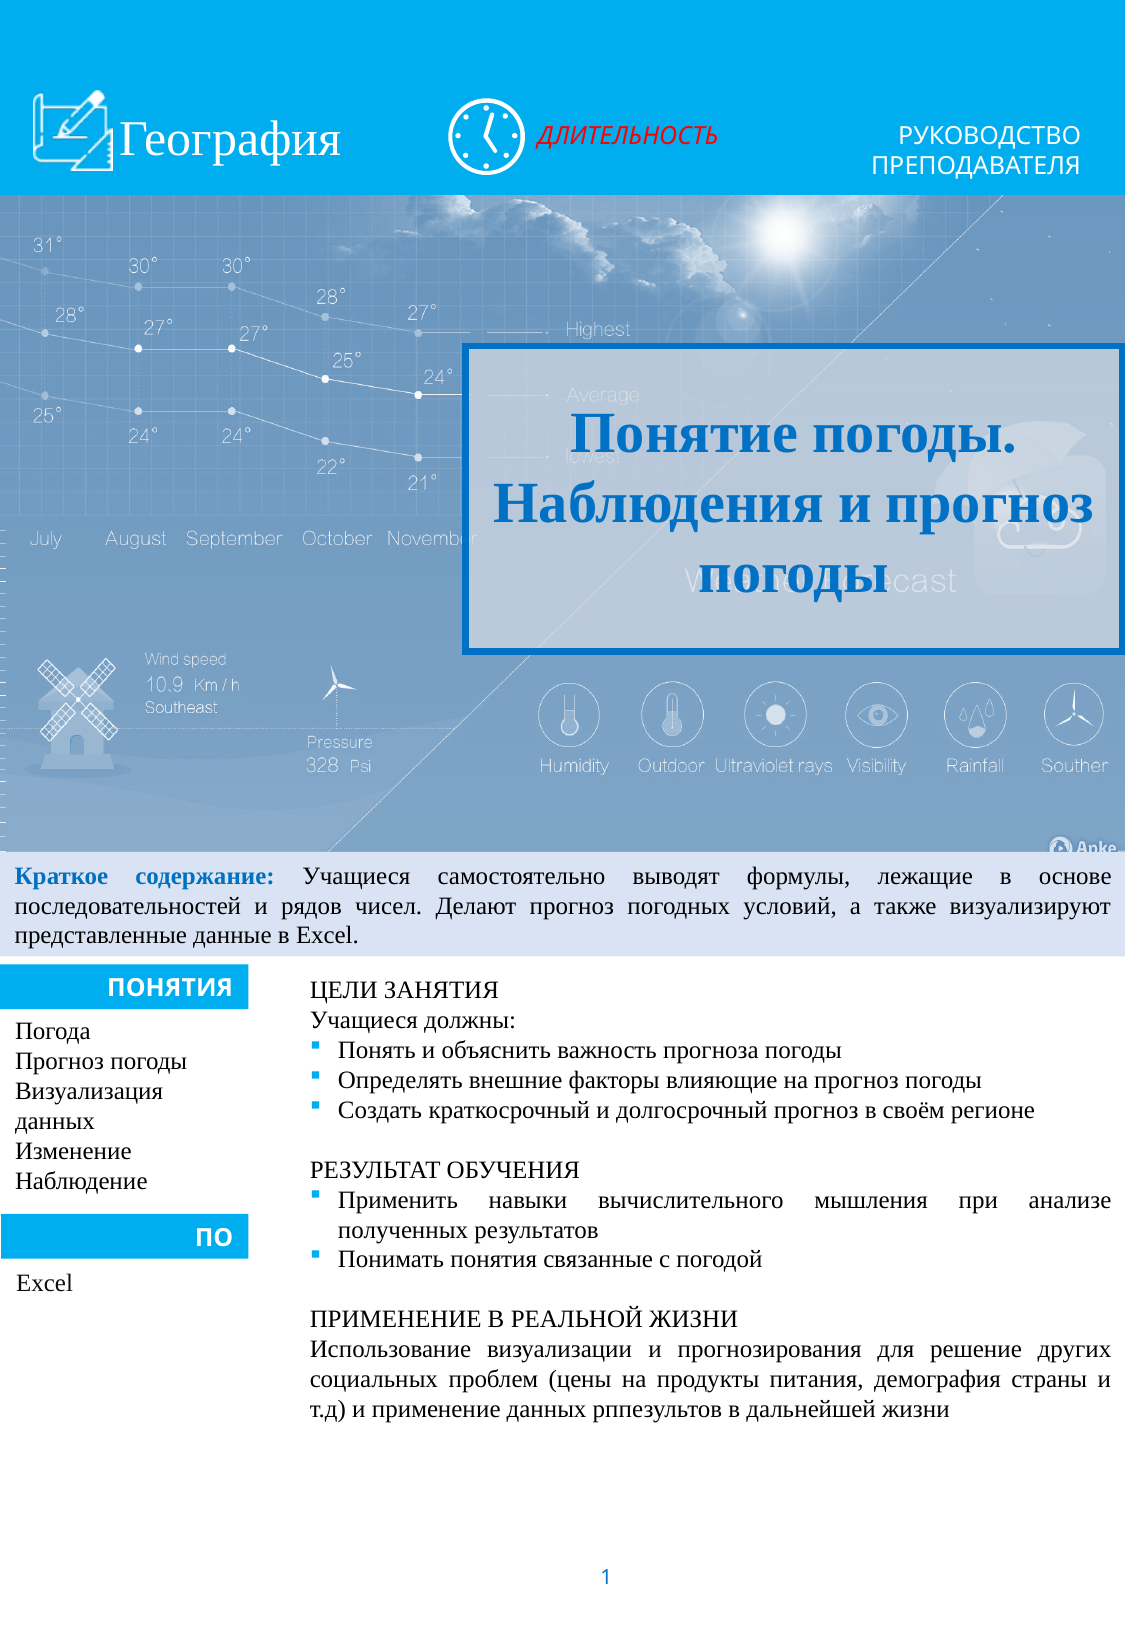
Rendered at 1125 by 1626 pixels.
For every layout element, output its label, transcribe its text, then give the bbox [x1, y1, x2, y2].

picture [34, 91, 112, 170]
text_box ДЛИТЕЛЬНОСТЬ [537, 117, 749, 150]
text_box 1 [495, 1556, 627, 1600]
text_box География [119, 103, 355, 166]
text_box Excel [1, 1259, 224, 1305]
picture [0, 196, 1125, 864]
text_box Погода Прогноз погоды Визуализация данных Изменение Наблюдение [0, 1007, 249, 1202]
text_box ЦЕЛИ ЗАНЯТИЯ Учащиеся должны: Понять и объяснить важность прогноза погоды Определять внешние факторы влияющие на прогноз погоды Создать краткосрочный и долгосрочный прогноз в своём регионе РЕЗУЛЬТАТ ОБУЧЕНИЯ Применить навыки вычислительного мышления при анализе полученных результатов Понимать понятия связанные с погодой ПРИМЕНЕНИЕ В РЕАЛЬНОЙ ЖИЗНИ Использование визуализации и прогнозирования для решение других социальных проблем (цены на продукты питания, демография страны и т.д) и применение данных рппезультов в дальнейшей жизни [294, 966, 1125, 1458]
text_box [448, 98, 525, 175]
text_box ПОНЯТИЯ [0, 964, 249, 1007]
text_box [0, 0, 1125, 195]
text_box РУКОВОДСТВО ПРЕПОДАВАТЕЛЯ [812, 117, 1083, 180]
text_box Краткое содержание: Учащиеся самостоятельно выводят формулы, лежащие в основе последовательностей и рядов чисел. Делают прогноз погодных условий, а также визуализируют представленные данные в Excel. [0, 864, 1125, 957]
text_box ПО [1, 1213, 249, 1259]
